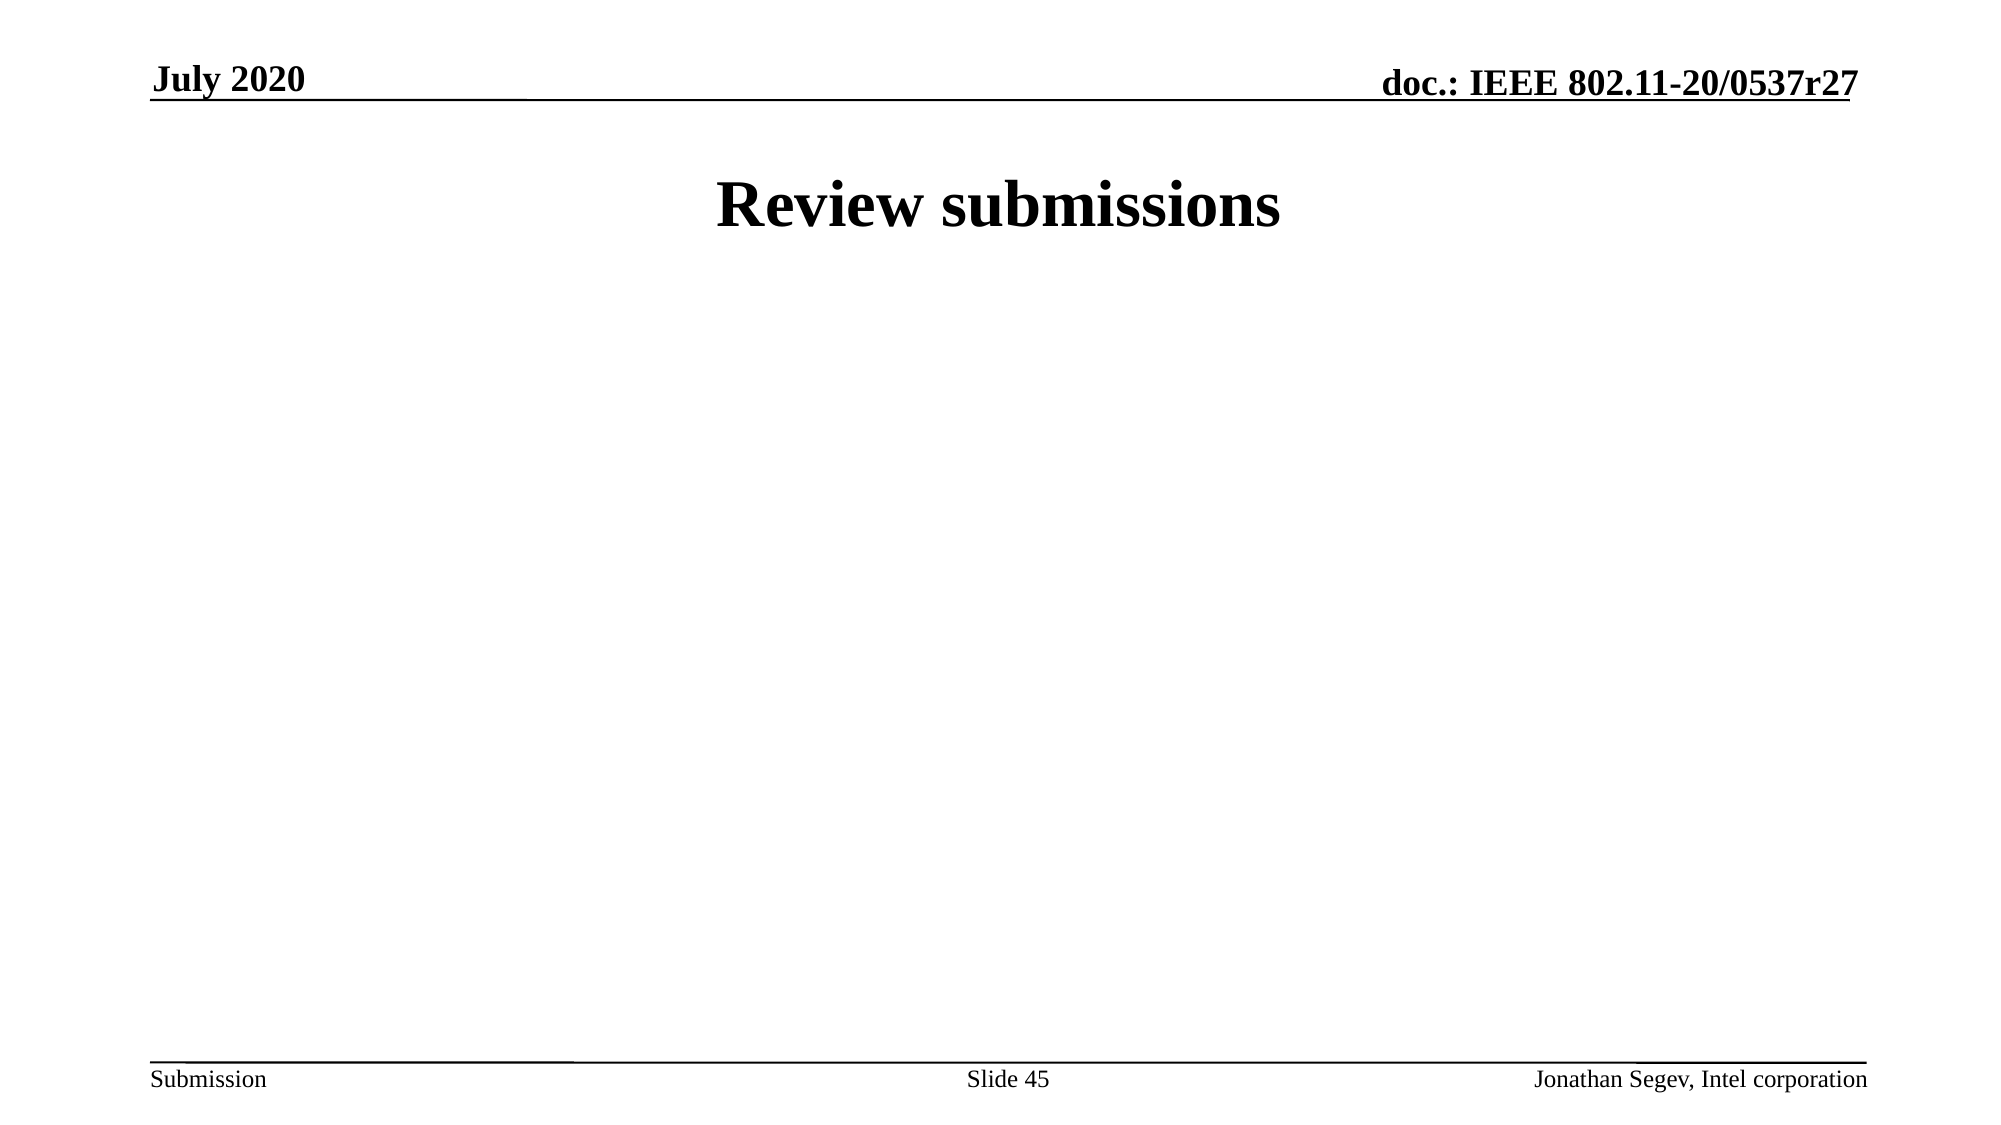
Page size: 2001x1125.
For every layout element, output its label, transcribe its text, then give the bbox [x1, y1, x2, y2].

footer Jonathan Segev, Intel corporation [1171, 1061, 1869, 1093]
slide_number Slide 45 [950, 1061, 1067, 1123]
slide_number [152, 54, 563, 100]
title Review submissions [149, 112, 1850, 288]
